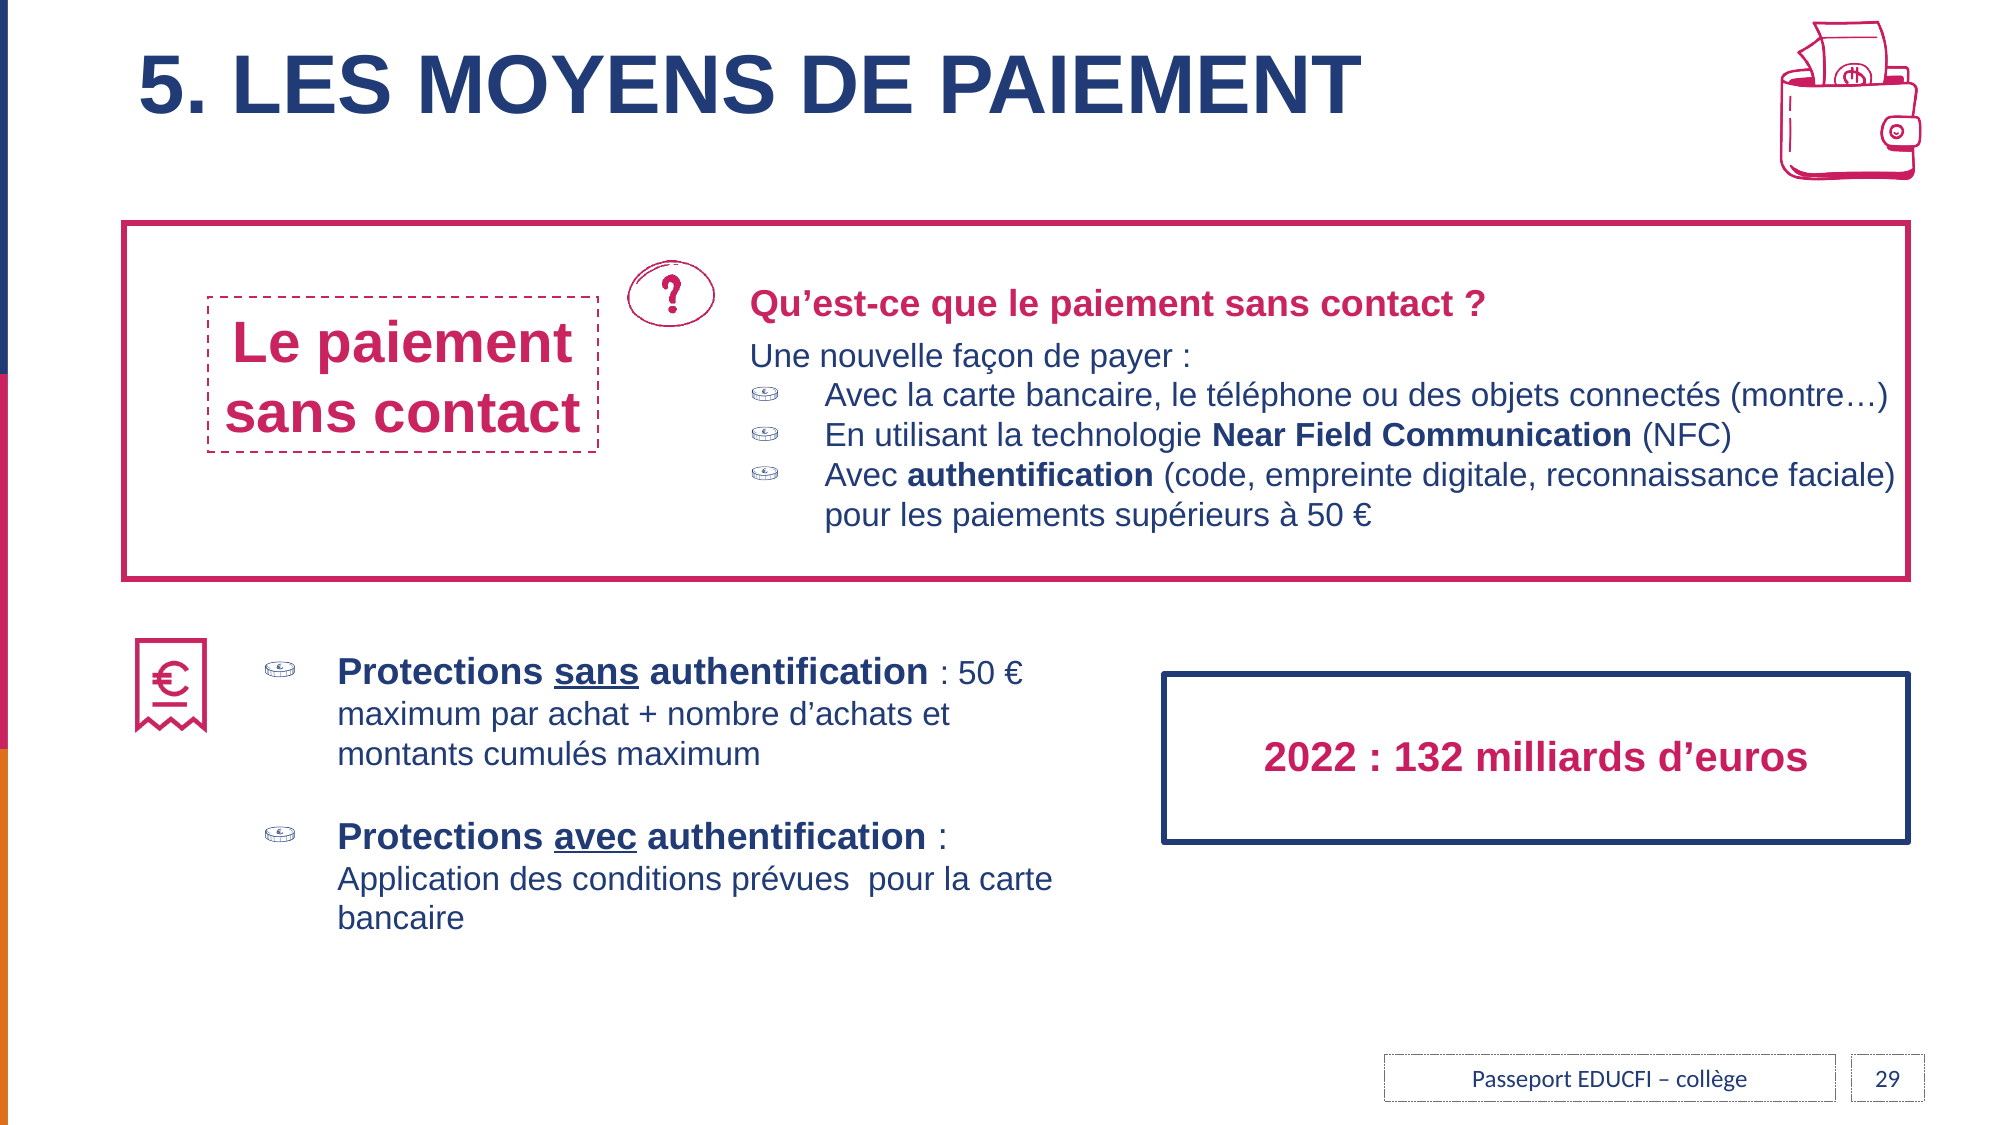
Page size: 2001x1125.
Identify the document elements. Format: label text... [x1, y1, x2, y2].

picture [627, 260, 715, 327]
picture [1761, 11, 1940, 190]
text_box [123, 638, 1082, 942]
text_box 2022 : 132 milliards d’euros [1164, 674, 1909, 843]
text_box [123, 222, 1909, 580]
text_box 5. LES MOYENS DE PAIEMENT [124, 34, 1914, 230]
slide_number 29 [1851, 1054, 1925, 1102]
text_box Le paiement sans contact [207, 296, 598, 452]
picture [0, 0, 8, 1125]
footer Passeport EDUCFI – collège [1384, 1054, 1836, 1102]
